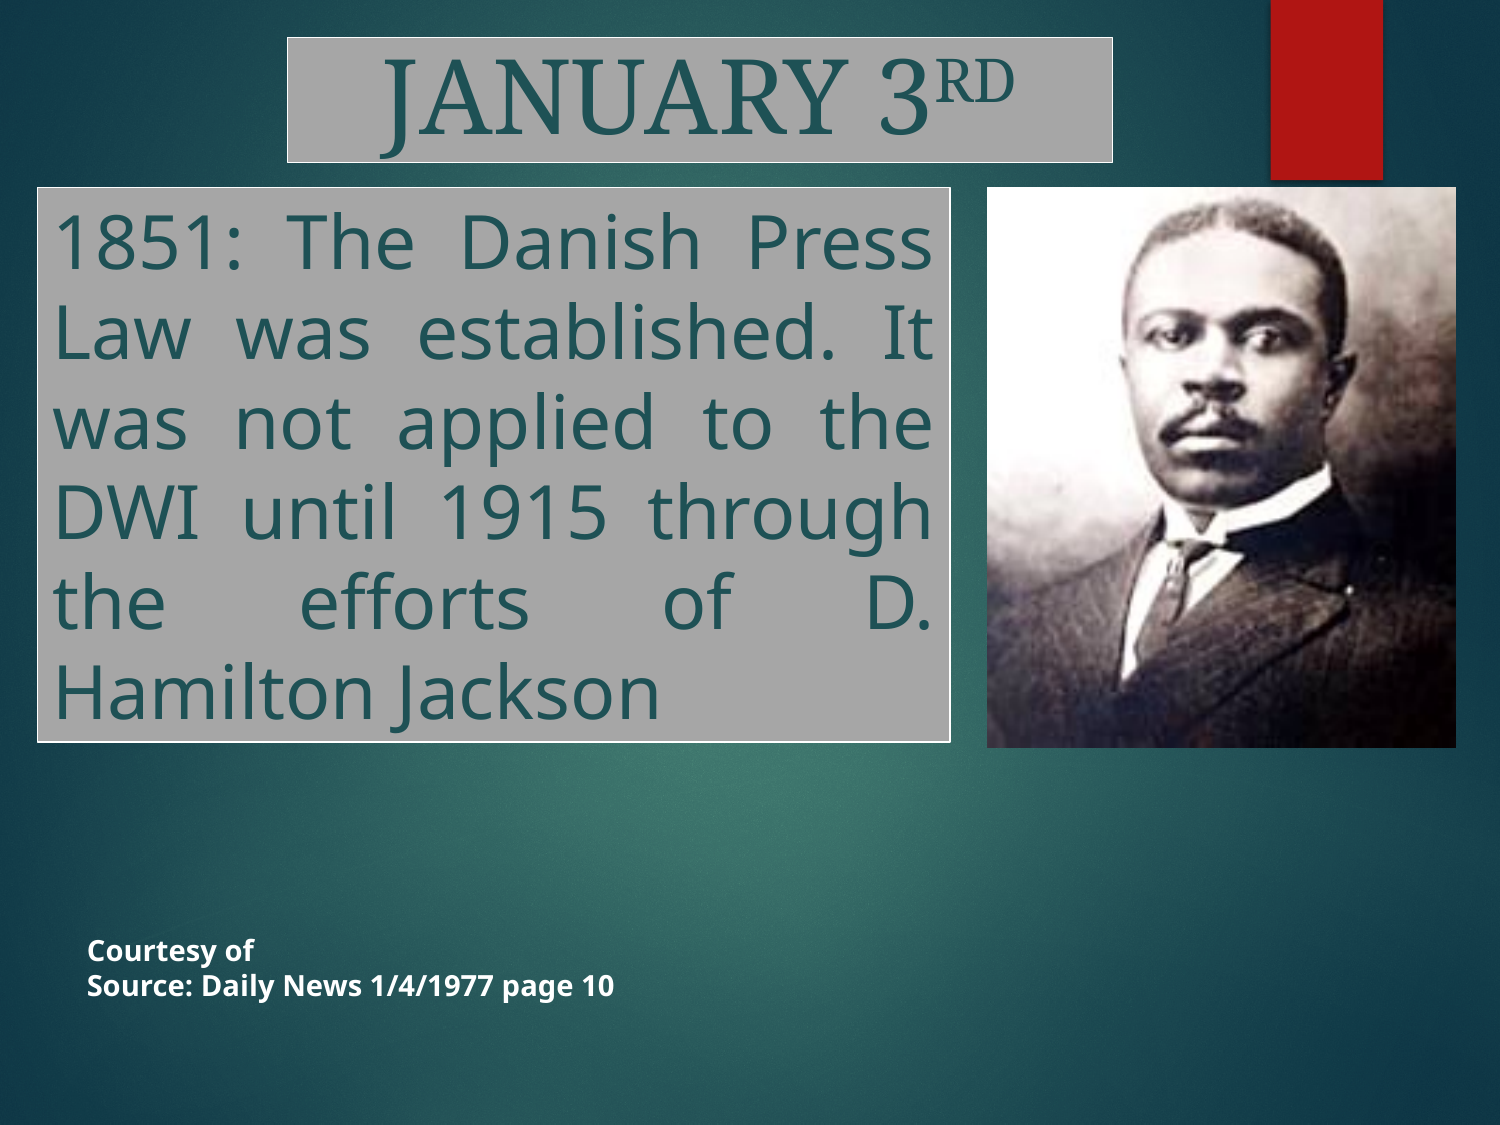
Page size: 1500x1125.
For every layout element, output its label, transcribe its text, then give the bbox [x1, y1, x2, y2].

text_box Courtesy of Source: Daily News 1/4/1977 page 10 [72, 924, 1388, 1010]
picture [987, 187, 1456, 749]
text_box 1851: The Danish Press Law was established. It was not applied to the DWI until 1915 through the efforts of D. Hamilton Jackson [37, 187, 951, 743]
title JANUARY 3RD [287, 37, 1113, 163]
